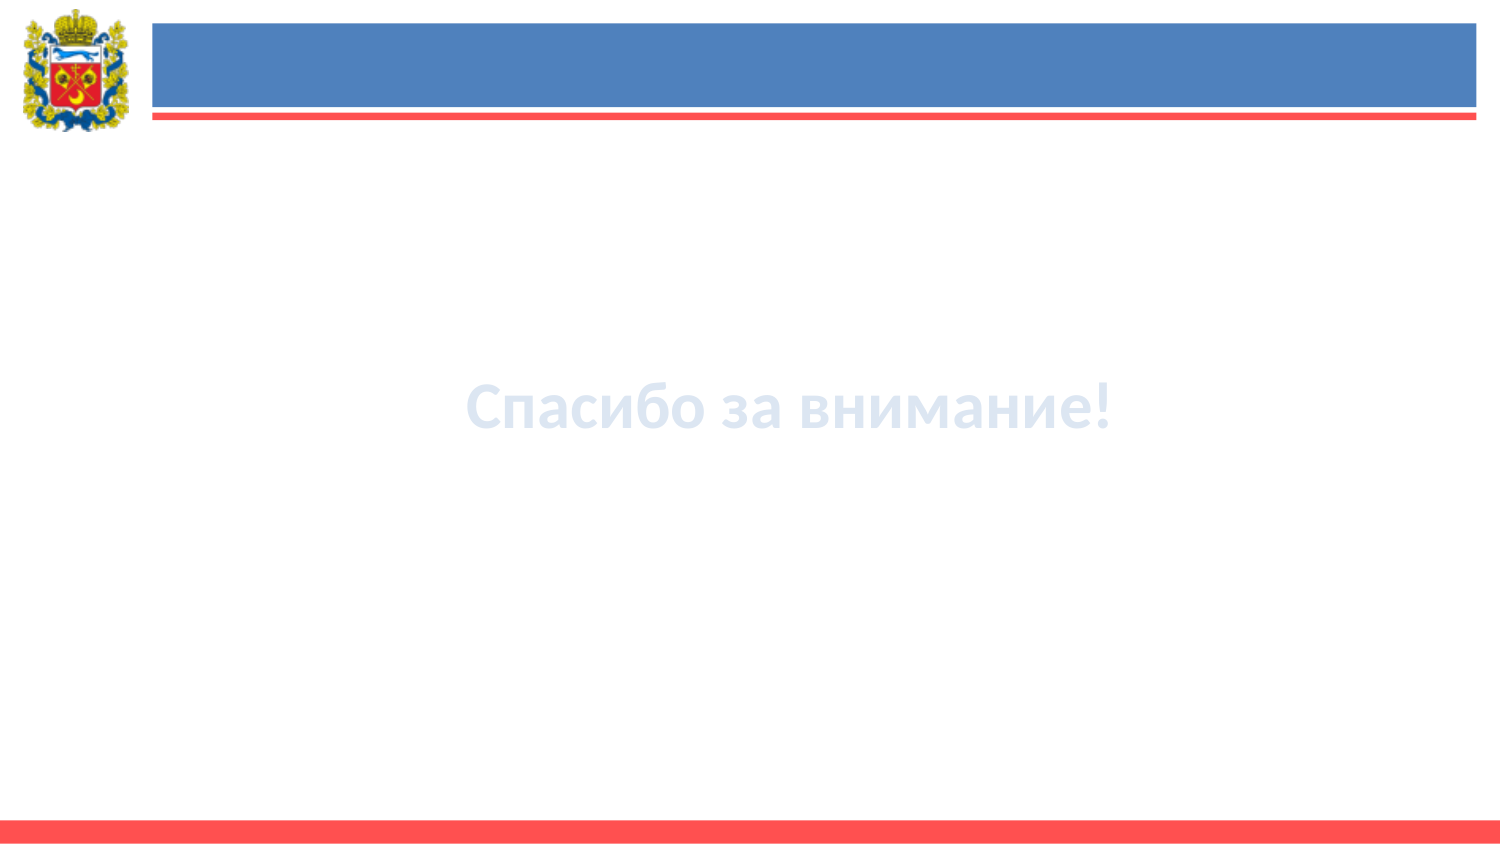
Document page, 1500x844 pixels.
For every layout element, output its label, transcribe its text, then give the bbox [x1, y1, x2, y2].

text_box [0, 818, 1500, 844]
text_box [150, 111, 1479, 122]
picture [23, 9, 129, 132]
text_box Спасибо за внимание! [126, 325, 1455, 478]
text_box [150, 21, 1479, 109]
